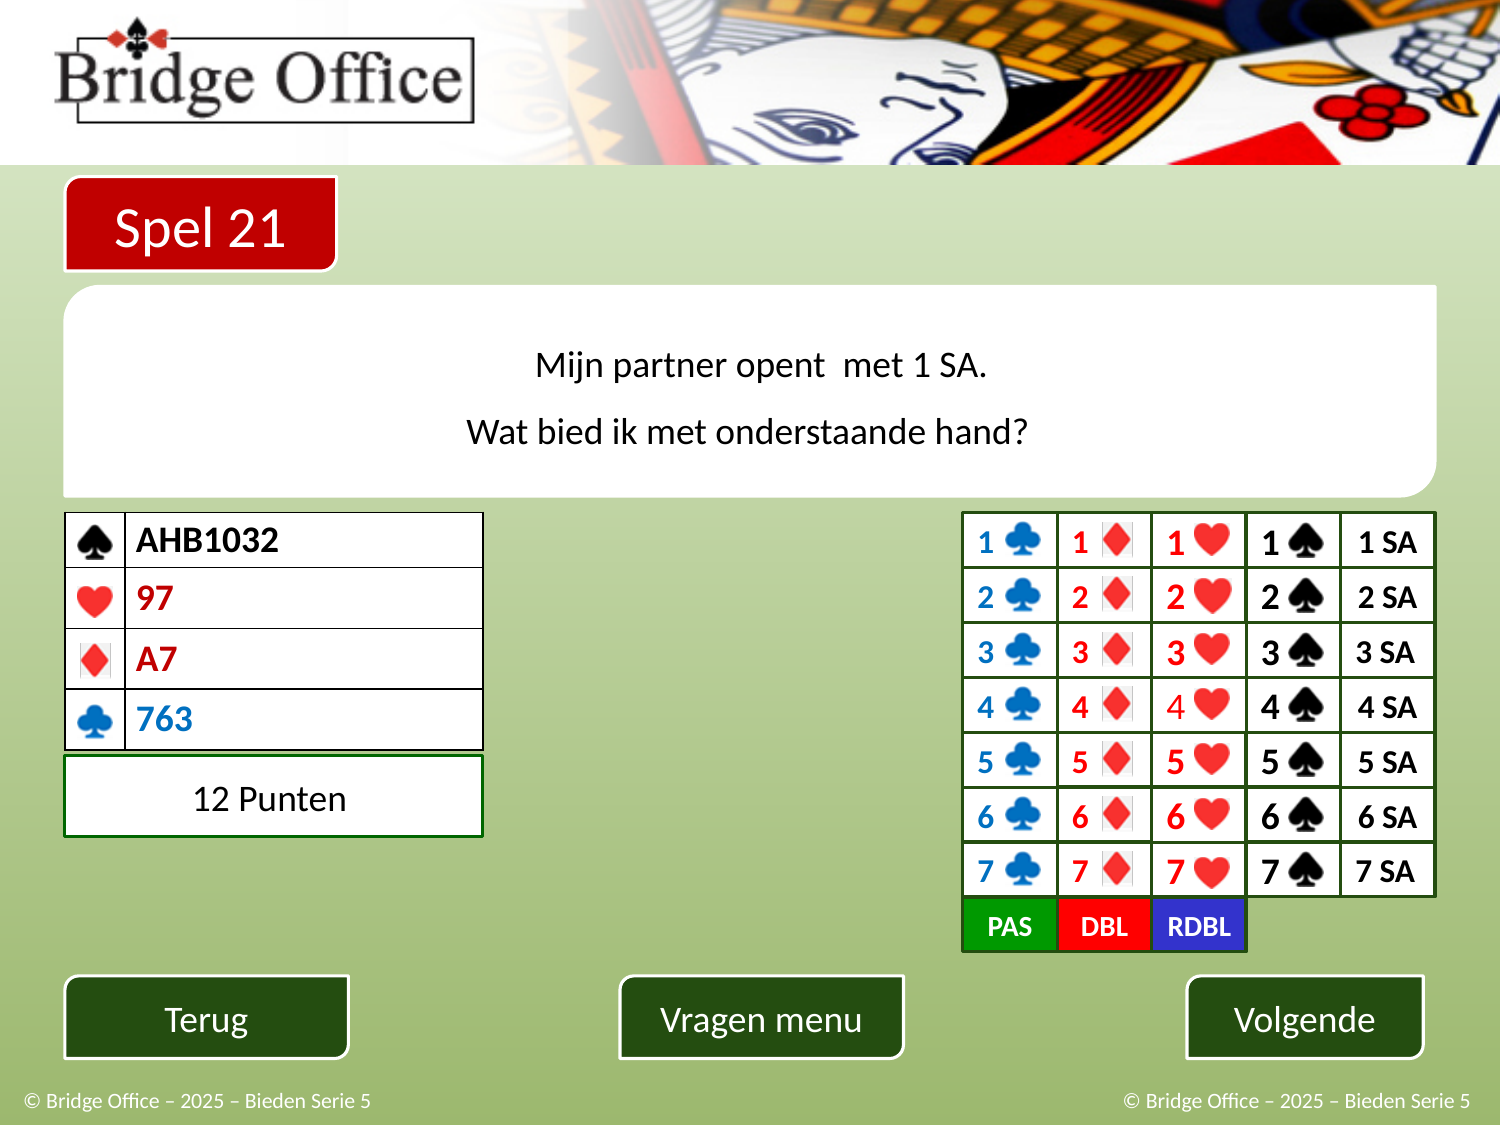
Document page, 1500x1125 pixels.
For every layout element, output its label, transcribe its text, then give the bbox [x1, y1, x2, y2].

table_cell A7 [126, 629, 482, 688]
text_box 7 [1056, 841, 1150, 898]
picture [1288, 796, 1324, 833]
table_cell [66, 629, 124, 688]
text_box 5 [1153, 734, 1248, 786]
picture [1288, 521, 1325, 558]
picture [77, 585, 114, 618]
text_box 4 [1059, 676, 1150, 734]
picture [1288, 576, 1324, 613]
text_box 7 [1245, 841, 1339, 898]
picture [1004, 741, 1041, 778]
text_box 7 [1150, 841, 1245, 898]
picture [77, 643, 114, 679]
picture [1099, 686, 1135, 723]
text_box DBL [1059, 898, 1153, 953]
text_box 6 [1150, 786, 1245, 841]
text_box Terug [63, 974, 350, 1061]
table_header AHB1032 [126, 513, 482, 567]
text_box 2 [961, 569, 1056, 621]
text_box 2 [1245, 569, 1339, 621]
text_box 4 [961, 676, 1059, 734]
picture [1288, 631, 1324, 668]
picture [1193, 743, 1230, 776]
picture [1099, 851, 1135, 887]
picture [77, 524, 114, 561]
picture [1099, 576, 1135, 613]
picture [1099, 522, 1135, 558]
text_box 6 SA [1339, 786, 1437, 844]
text_box 1 [1153, 511, 1245, 569]
text_box 12 Punten [63, 754, 484, 838]
text_box 6 [1056, 786, 1150, 841]
text_box 6 [961, 786, 1056, 841]
text_box Spel 21 [63, 178, 339, 273]
picture [1194, 633, 1230, 666]
table_cell [66, 568, 124, 628]
text_box 7 [961, 841, 1056, 896]
text_box 6 [1245, 786, 1339, 841]
picture [1288, 741, 1324, 778]
picture [77, 703, 114, 740]
text_box 5 [1248, 734, 1339, 786]
text_box © Bridge Office – 2025 – Bieden Serie 5 [1107, 1079, 1500, 1121]
text_box 5 [961, 734, 1059, 786]
picture [1004, 521, 1041, 558]
picture [1193, 857, 1230, 890]
picture [1099, 741, 1135, 778]
text_box [63, 284, 1437, 498]
text_box 3 [1245, 621, 1339, 676]
table_cell [66, 690, 124, 749]
picture [1288, 686, 1324, 723]
text_box 4 [1150, 676, 1245, 734]
picture [1193, 523, 1230, 556]
text_box © Bridge Office – 2025 – Bieden Serie 5 [8, 1079, 393, 1121]
picture [0, 0, 1500, 166]
text_box 2 SA [1339, 569, 1437, 621]
text_box 2 [1153, 569, 1245, 621]
text_box 2 [1056, 569, 1153, 621]
text_box 5 SA [1339, 734, 1437, 786]
picture [1288, 851, 1324, 887]
text_box 4 SA [1339, 676, 1437, 734]
text_box 3 [1150, 621, 1245, 676]
table_header [66, 513, 124, 567]
table_cell 763 [126, 690, 482, 749]
picture [1193, 798, 1230, 830]
text_box Wat bied ik met onderstaande hand? [451, 399, 1072, 460]
picture [1004, 796, 1041, 833]
text_box RDBL [1153, 898, 1248, 953]
picture [1099, 796, 1135, 833]
text_box 1 [961, 511, 1059, 569]
text_box Vragen menu [618, 974, 906, 1061]
text_box 3 SA [1339, 621, 1437, 676]
picture [1099, 631, 1135, 668]
text_box Volgende [1185, 974, 1425, 1061]
text_box 4 [1245, 676, 1339, 734]
text_box 7 SA [1339, 844, 1437, 898]
picture [1193, 578, 1232, 614]
picture [1004, 686, 1041, 723]
picture [1004, 631, 1041, 668]
picture [1193, 688, 1230, 721]
text_box 3 [961, 621, 1056, 676]
text_box 3 [1056, 621, 1150, 676]
table_cell 97 [126, 568, 482, 628]
picture [1004, 576, 1041, 613]
picture [1004, 851, 1041, 887]
text_box 5 [1059, 734, 1153, 786]
text_box 1 [1059, 511, 1153, 569]
text_box 1 [1245, 511, 1342, 569]
text_box Mijn partner opent met 1 SA. [508, 332, 1015, 393]
text_box 1 SA [1342, 511, 1437, 569]
text_box PAS [961, 896, 1059, 953]
